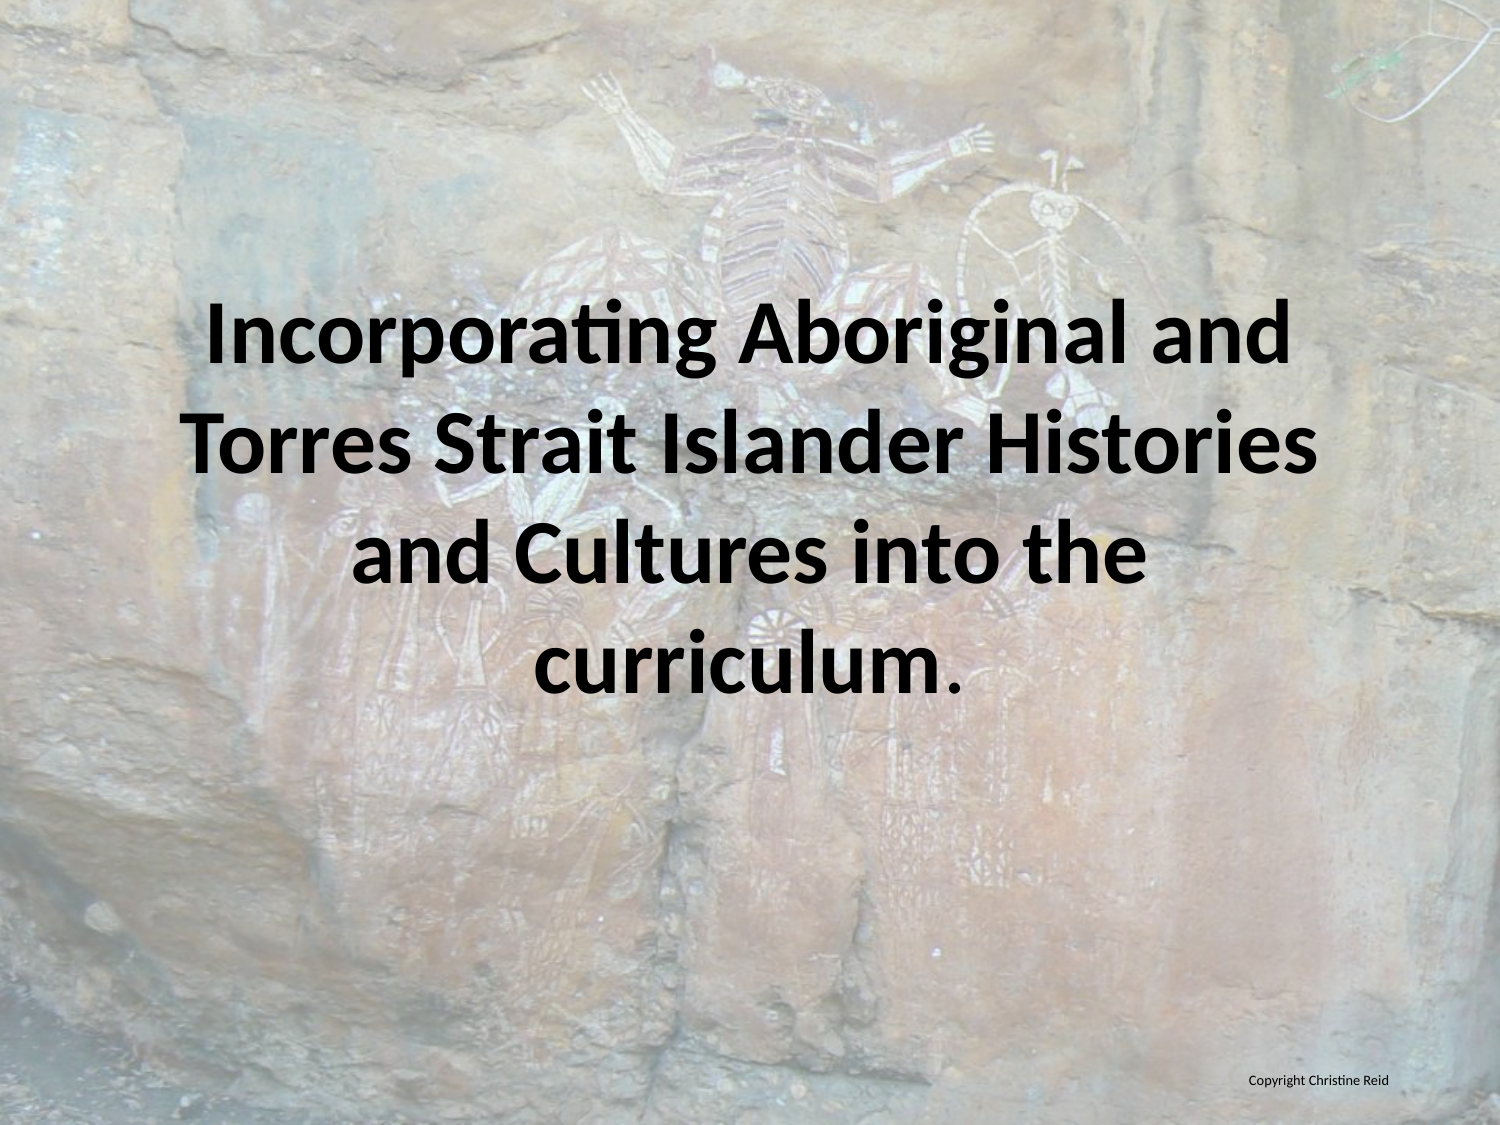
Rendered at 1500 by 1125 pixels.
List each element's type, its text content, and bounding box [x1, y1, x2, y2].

text_box Copyright Christine Reid [1234, 1046, 1471, 1096]
title Incorporating Aboriginal and Torres Strait Islander Histories and Cultures into the curriculum. [112, 149, 1388, 835]
